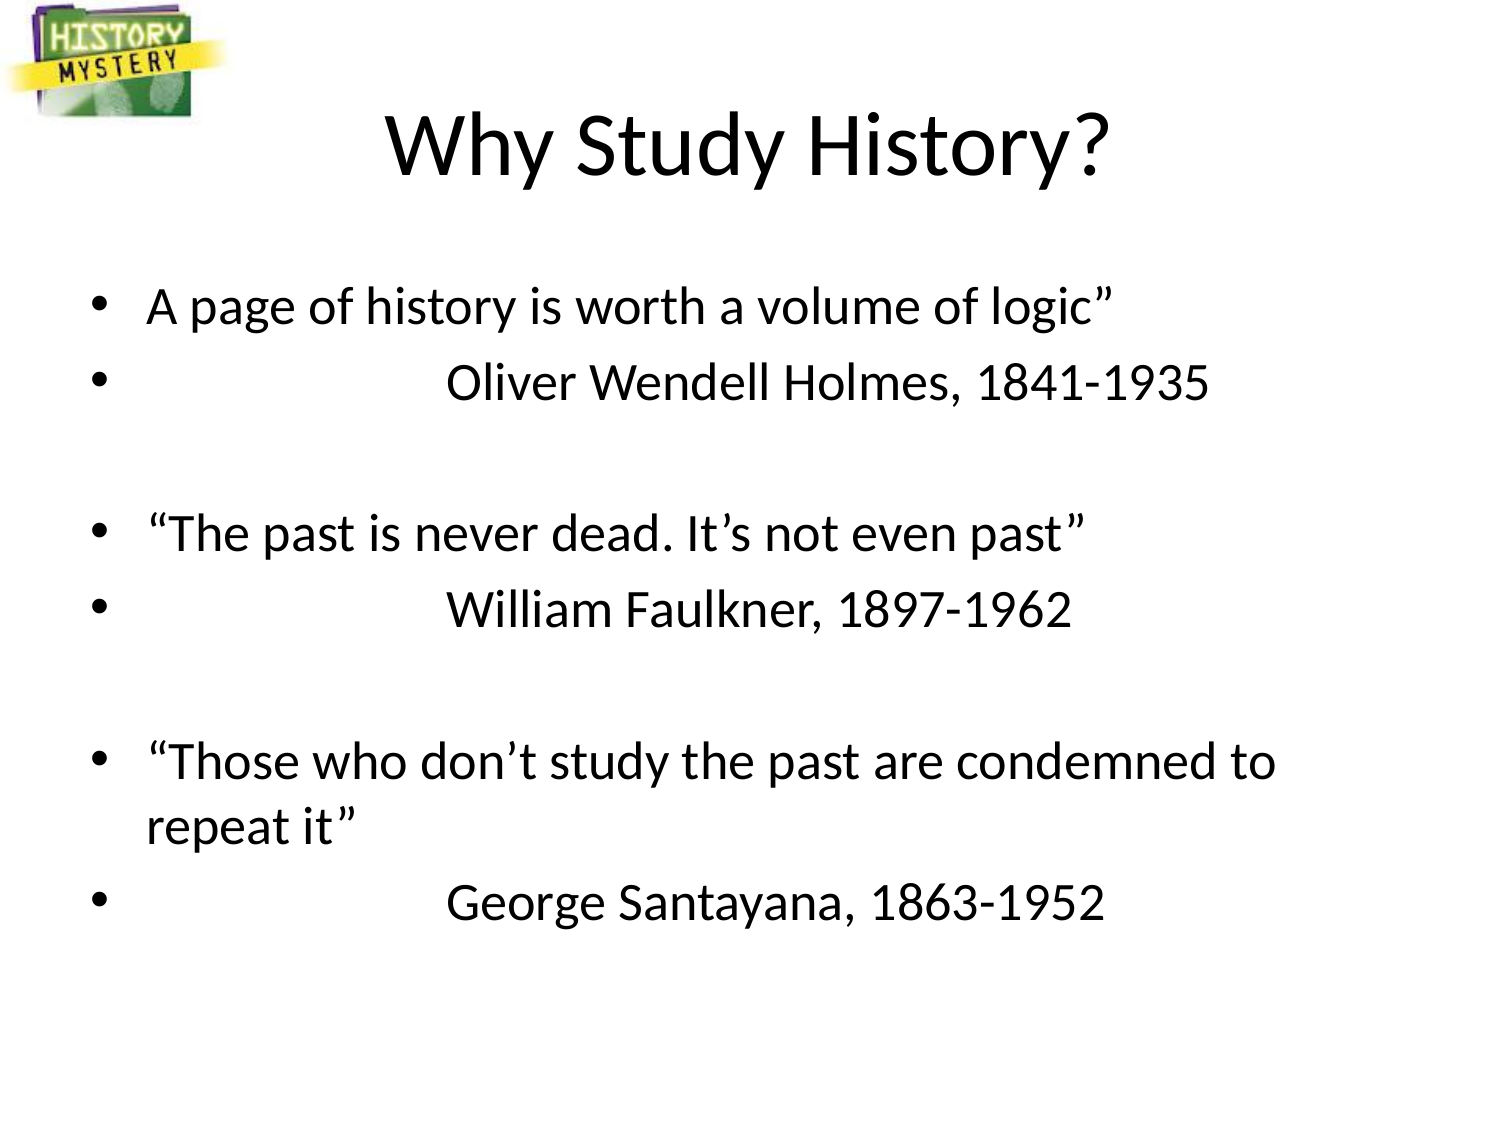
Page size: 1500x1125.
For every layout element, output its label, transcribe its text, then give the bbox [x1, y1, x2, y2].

picture [0, 0, 235, 138]
title Why Study History? [75, 45, 1425, 233]
list A page of history is worth a volume of logic” Oliver Wendell Holmes, 1841-1935 “The past is never dead. It’s not even past” William Faulkner, 1897-1962 “Those who don’t study the past are condemned to repeat it” George Santayana, 1863-1952 [75, 262, 1425, 1005]
